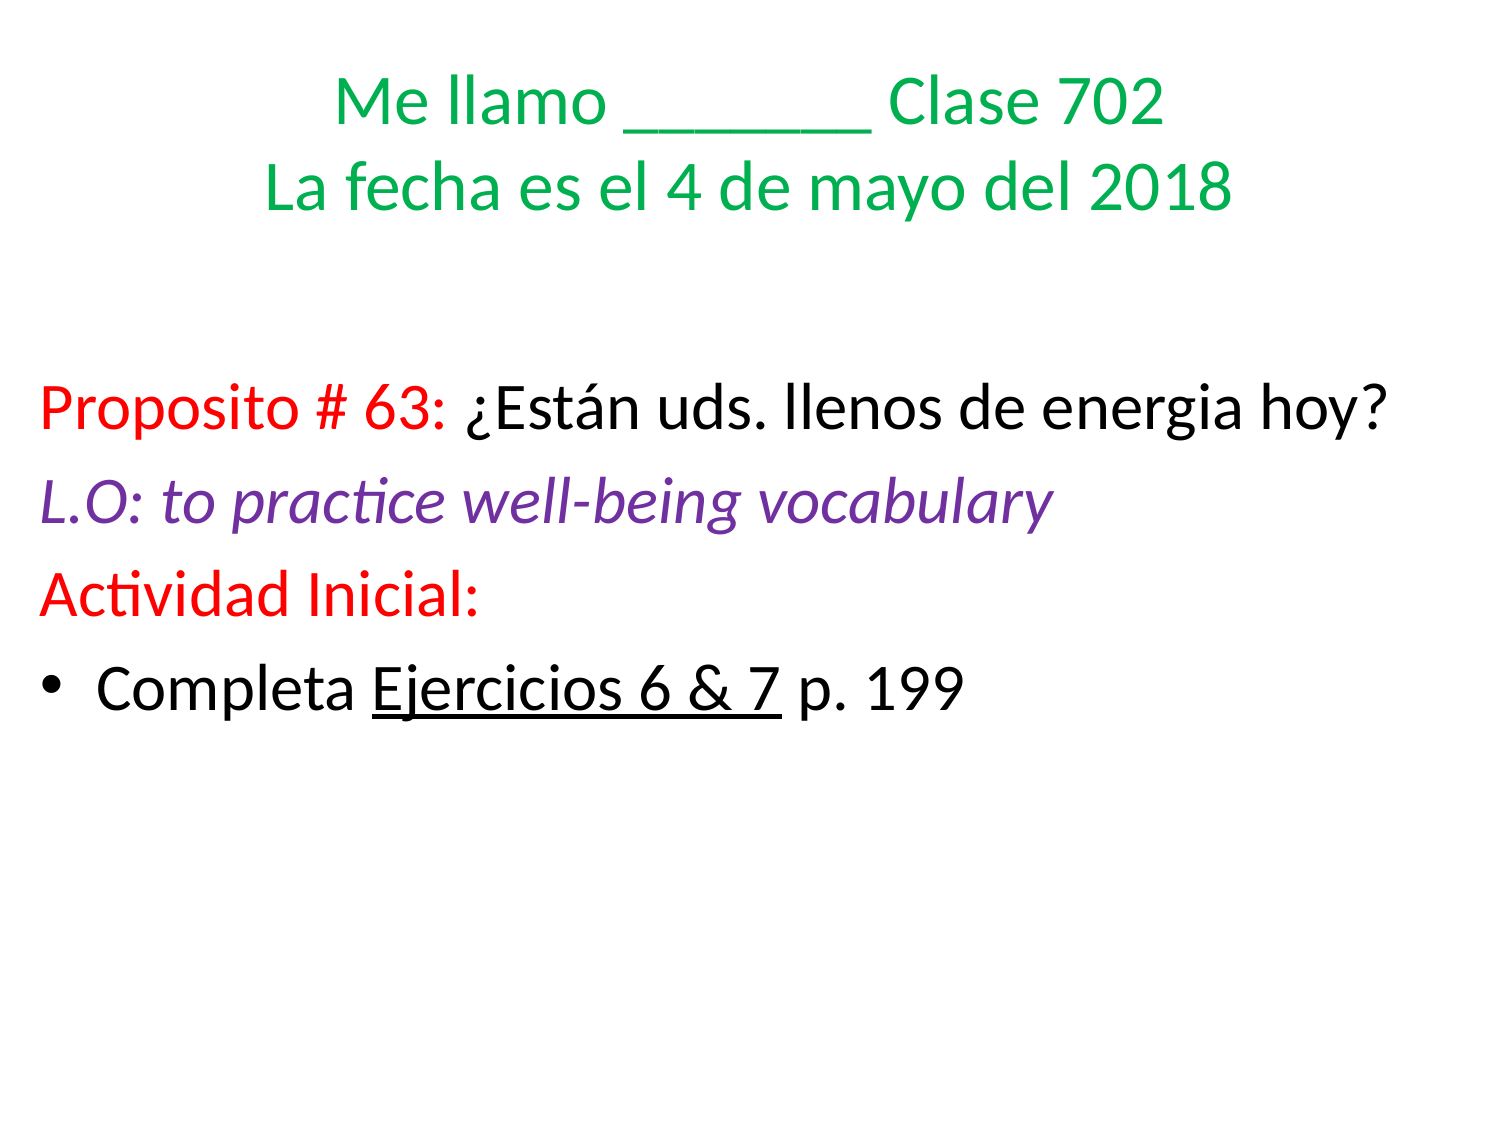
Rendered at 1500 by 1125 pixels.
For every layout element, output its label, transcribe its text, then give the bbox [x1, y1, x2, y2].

list Proposito # 63: ¿Están uds. llenos de energia hoy? L.O: to practice well-being vocabulary Actividad Inicial: Completa Ejercicios 6 & 7 p. 199 [24, 262, 1450, 1005]
title Me llamo _______ Clase 702 La fecha es el 4 de mayo del 2018 [75, 45, 1425, 233]
